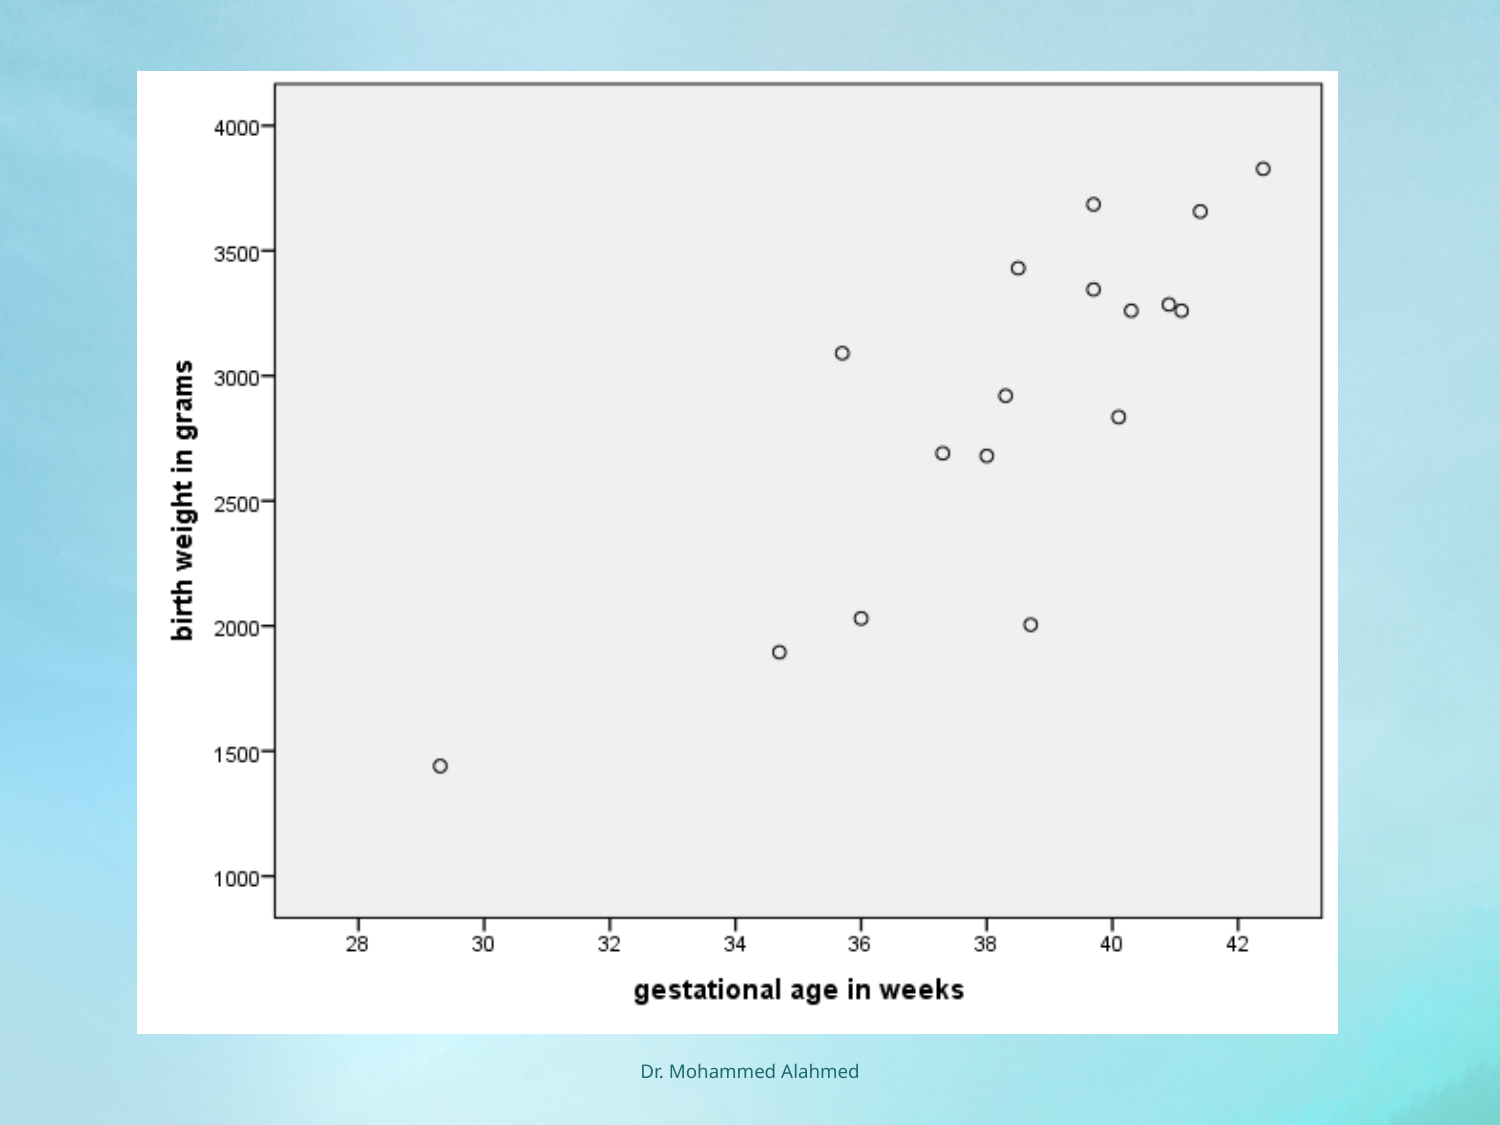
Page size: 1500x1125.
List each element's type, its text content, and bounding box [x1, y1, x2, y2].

footer Dr. Mohammed Alahmed [512, 1042, 988, 1103]
picture [0, 0, 1500, 1125]
